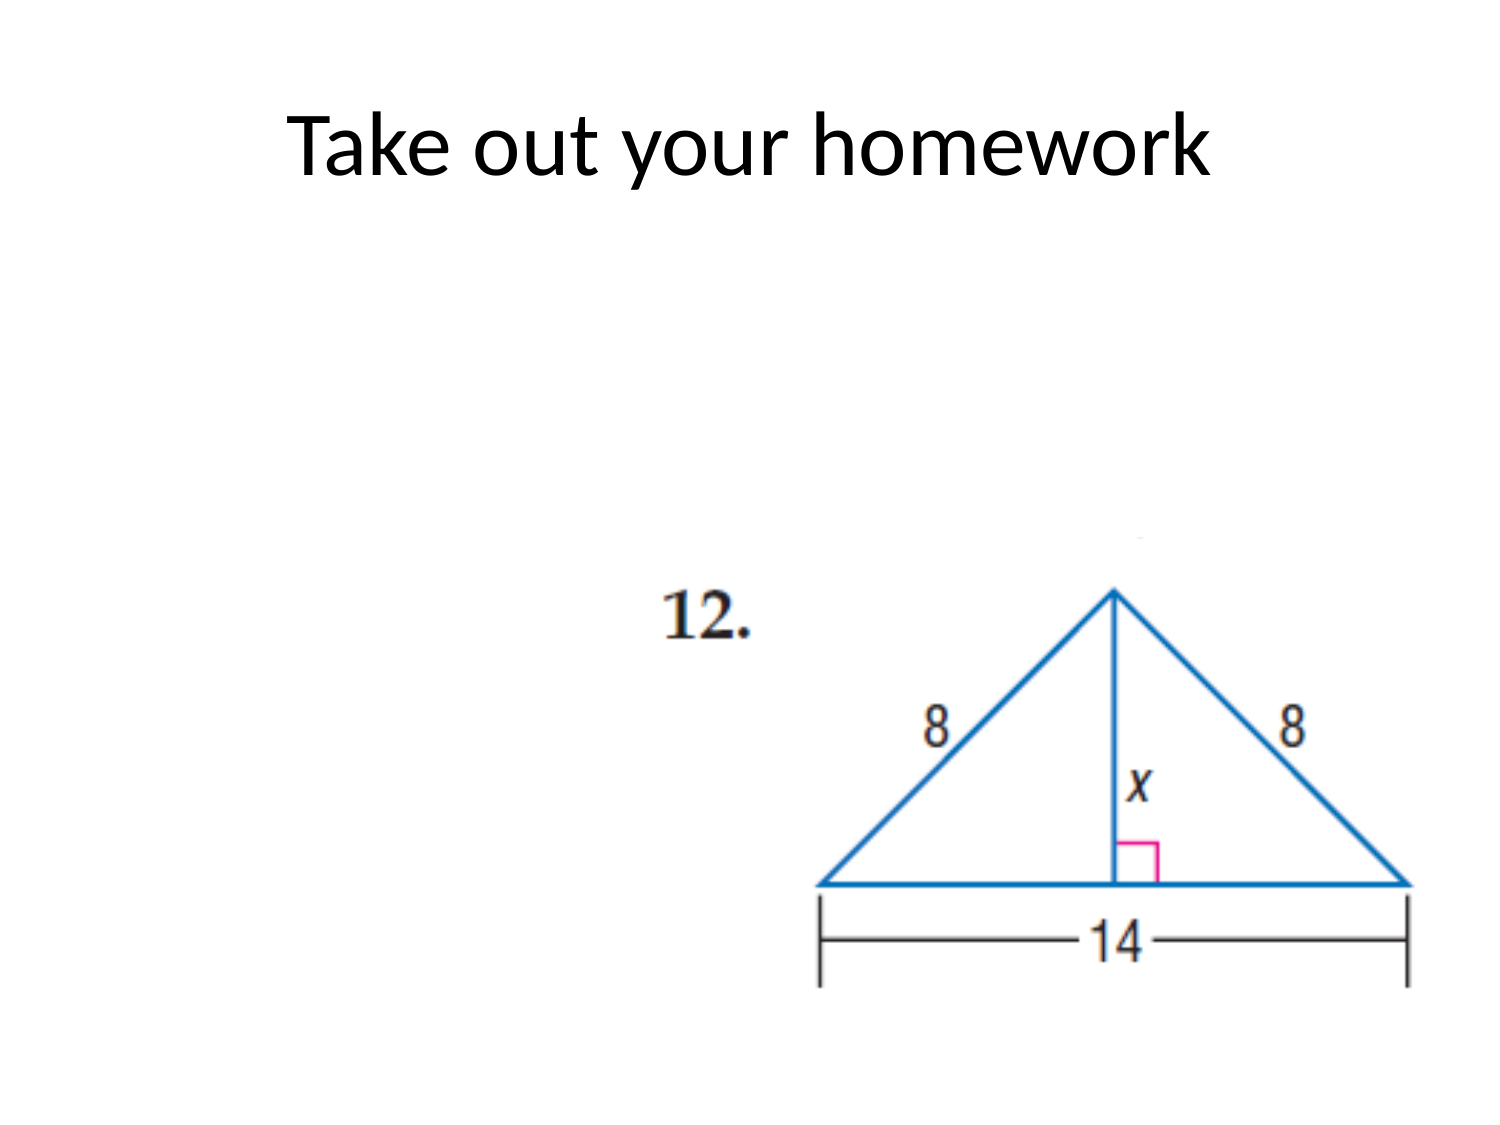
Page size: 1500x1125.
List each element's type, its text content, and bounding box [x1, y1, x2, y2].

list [562, 537, 1453, 1001]
title Take out your homework [75, 45, 1425, 233]
